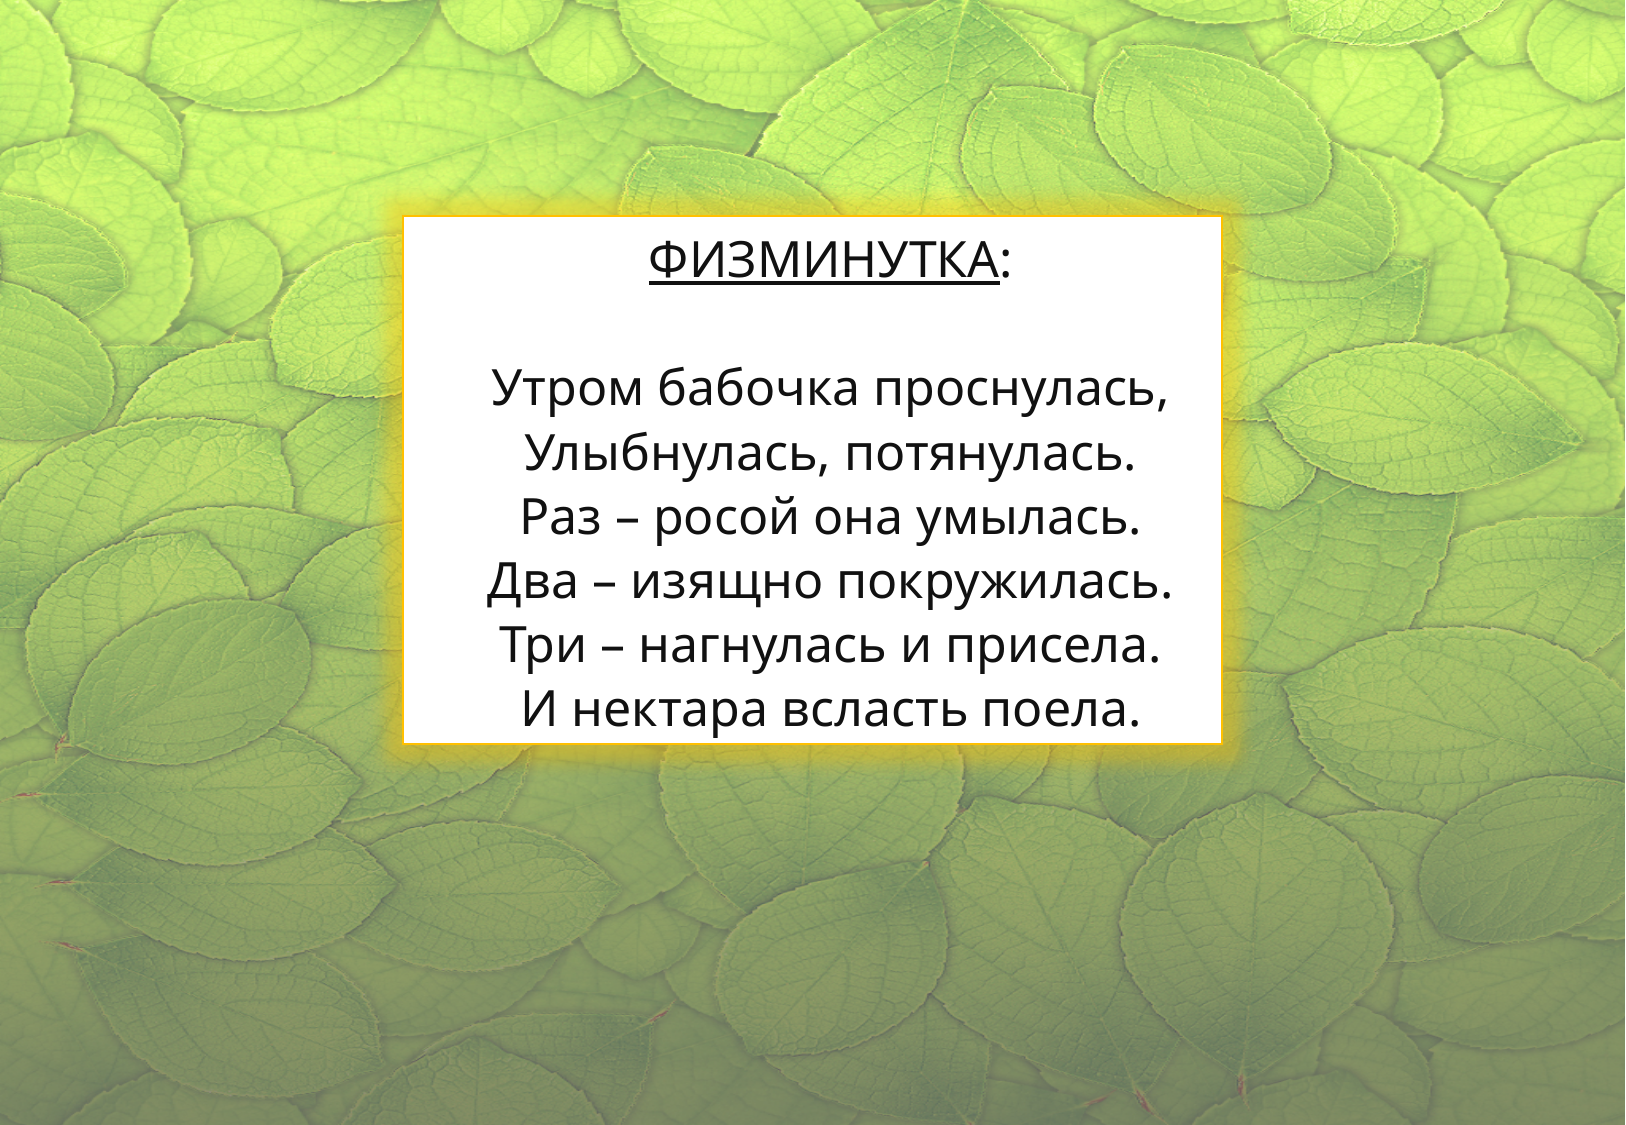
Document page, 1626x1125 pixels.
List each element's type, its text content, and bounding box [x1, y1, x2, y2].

text_box Физминутка: Утром бабочка проснулась, Улыбнулась, потянулась. Раз – росой она умылась. Два – изящно покружилась. Три – нагнулась и присела. И нектара всласть поела. [402, 215, 1223, 745]
